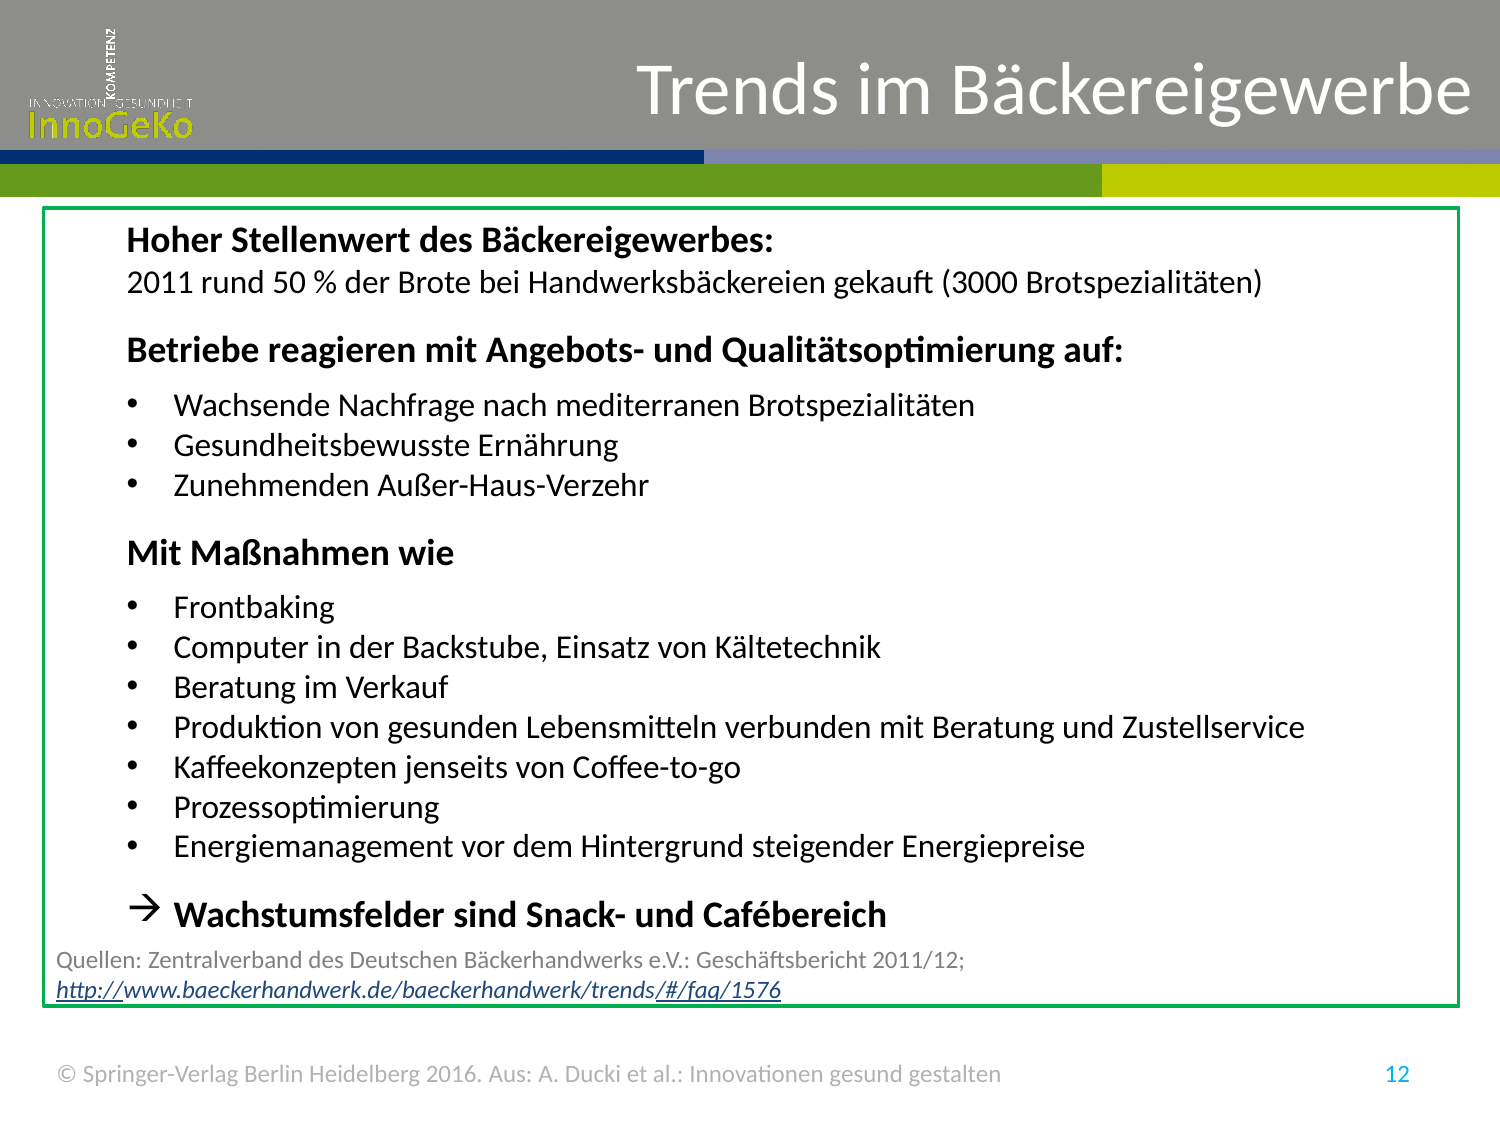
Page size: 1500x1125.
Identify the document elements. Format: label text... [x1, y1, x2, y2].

picture [8, 3, 219, 161]
footer © Springer-Verlag Berlin Heidelberg 2016. Aus: A. Ducki et al.: Innovationen gesund gestalten [29, 1042, 1031, 1103]
slide_number 12 [1074, 1042, 1425, 1103]
title Trends im Bäckereigewerbe [11, 32, 1488, 163]
text_box Hoher Stellenwert des Bäckereigewerbes: 2011 rund 50 % der Brote bei Handwerksbäckereien gekauft (3000 Brotspezialitäten) Betriebe reagieren mit Angebots- und Qualitätsoptimierung auf: Wachsende Nachfrage nach mediterranen Brotspezialitäten Gesundheitsbewusste Ernährung Zunehmenden Außer-Haus-Verzehr Mit Maßnahmen wie Frontbaking Computer in der Backstube, Einsatz von Kältetechnik Beratung im Verkauf Produktion von gesunden Lebensmitteln verbunden mit Beratung und Zustellservice Kaffeekonzepten jenseits von Coffee-to-go Prozessoptimierung Energiemanagement vor dem Hintergrund steigender Energiepreise Wachstumsfelder sind Snack- und Cafébereich [111, 208, 1386, 942]
text_box Quellen: Zentralverband des Deutschen Bäckerhandwerks e.V.: Geschäftsbericht 2011/12; http://www.baeckerhandwerk.de/baeckerhandwerk/trends/#/faq/1576 [41, 936, 1256, 1011]
